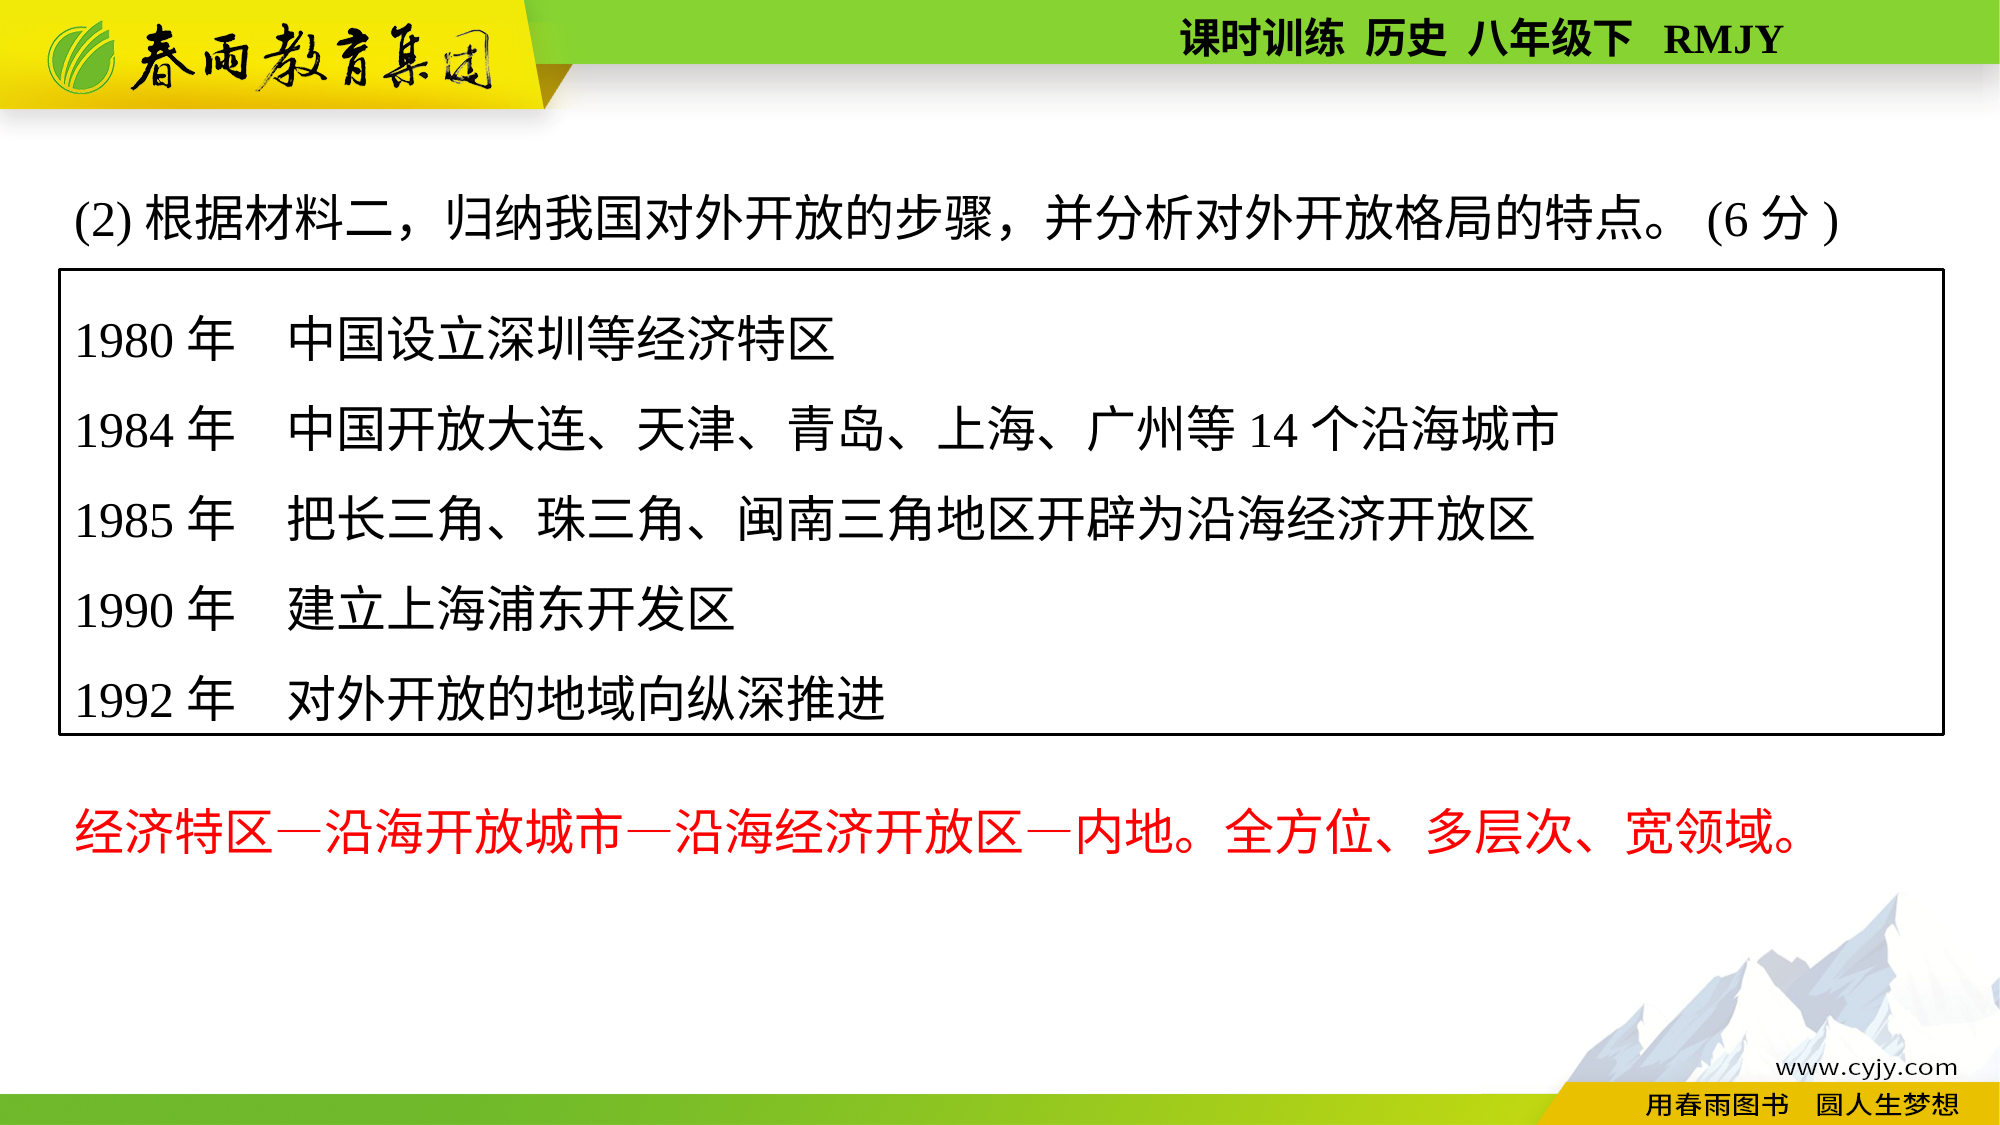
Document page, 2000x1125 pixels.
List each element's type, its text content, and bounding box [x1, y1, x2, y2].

picture [0, 0, 2000, 1125]
text_box 1980年 中国设立深圳等经济特区 1984年 中国开放大连、天津、青岛、上海、广州等14个沿海城市 1985年 把长三角、珠三角、闽南三角地区开辟为沿海经济开放区 1990年 建立上海浦东开发区 1992年 对外开放的地域向纵深推进 [59, 269, 1944, 735]
text_box (2)根据材料二，归纳我国对外开放的步骤，并分析对外开放格局的特点。(6分) [59, 148, 1944, 254]
text_box 经济特区—沿海开放城市—沿海经济开放区—内地。全方位、多层次、宽领域。 [59, 763, 1944, 869]
